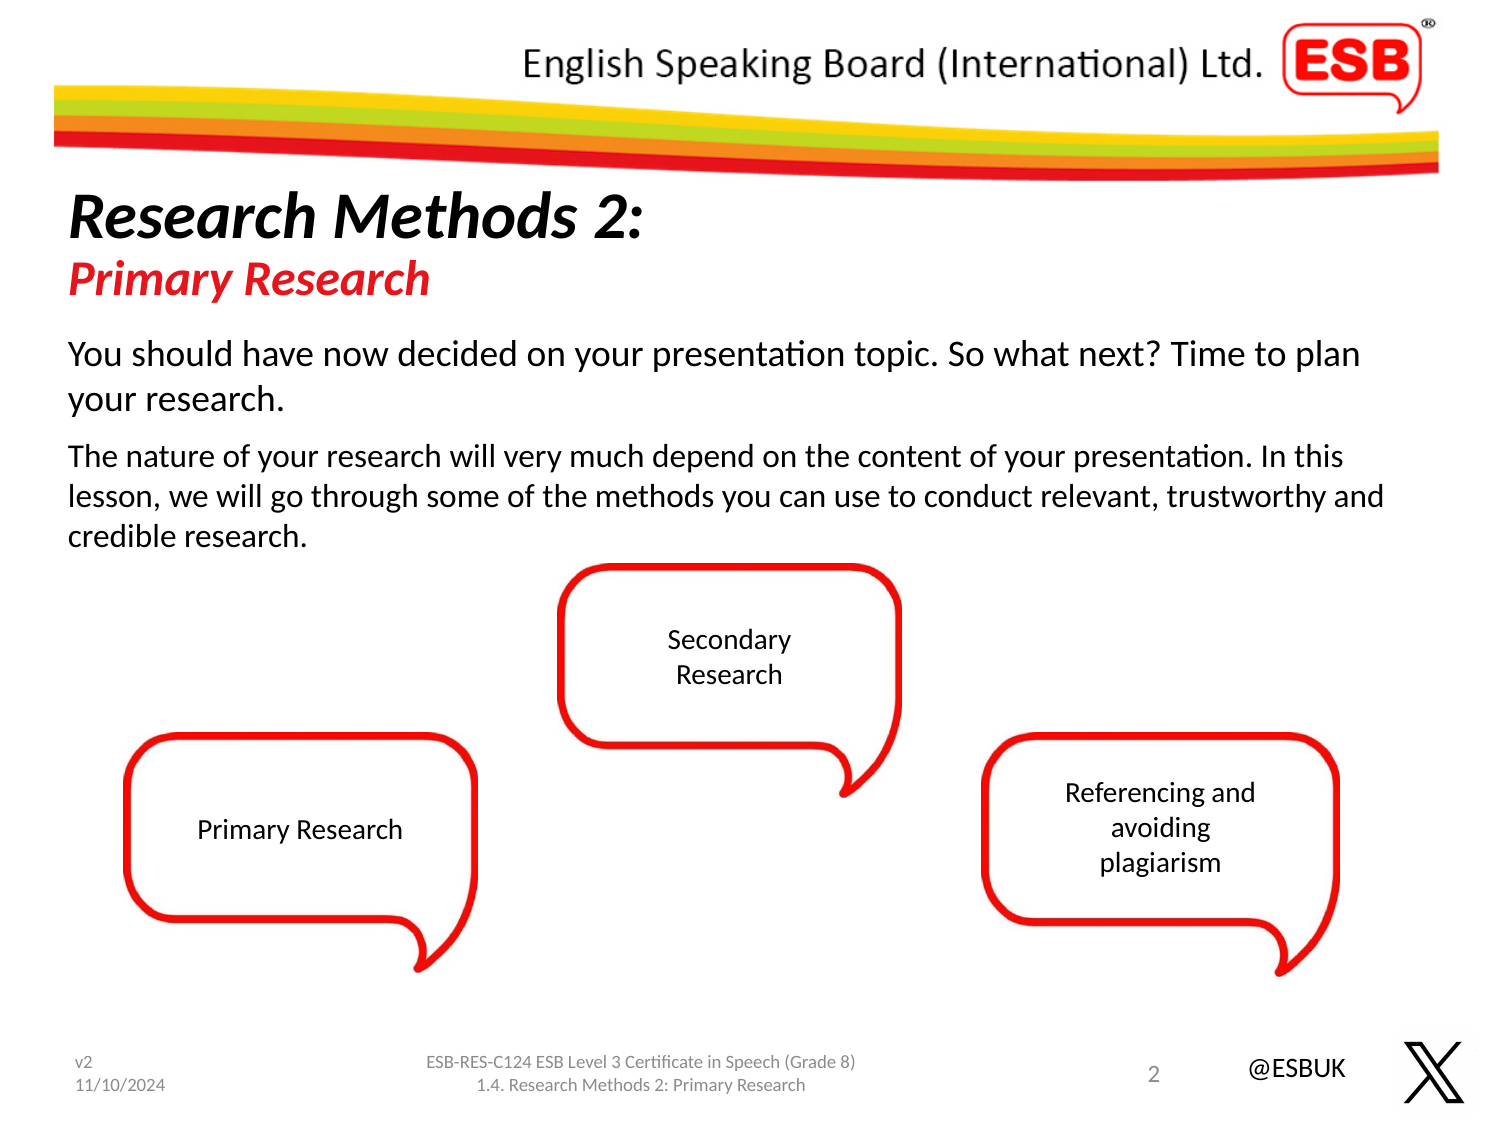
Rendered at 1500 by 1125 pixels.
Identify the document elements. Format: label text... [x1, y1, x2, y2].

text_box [981, 732, 1340, 977]
slide_number 2 [930, 1042, 1176, 1103]
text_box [123, 732, 478, 973]
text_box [557, 563, 902, 798]
picture [0, 0, 1500, 189]
footer ESB-RES-C124 ESB Level 3 Certificate in Speech (Grade 8) 1.4. Research Methods 2: Primary Research [395, 1042, 887, 1103]
text_box The nature of your research will very much depend on the content of your presentation. In this lesson, we will go through some of the methods you can use to conduct relevant, trustworthy and credible research. [53, 427, 1447, 562]
picture [1395, 1029, 1476, 1116]
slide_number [59, 1042, 188, 1103]
text_box You should have now decided on your presentation topic. So what next? Time to plan your research. [53, 321, 1436, 427]
title Research Methods 2: Primary Research [53, 190, 1347, 297]
